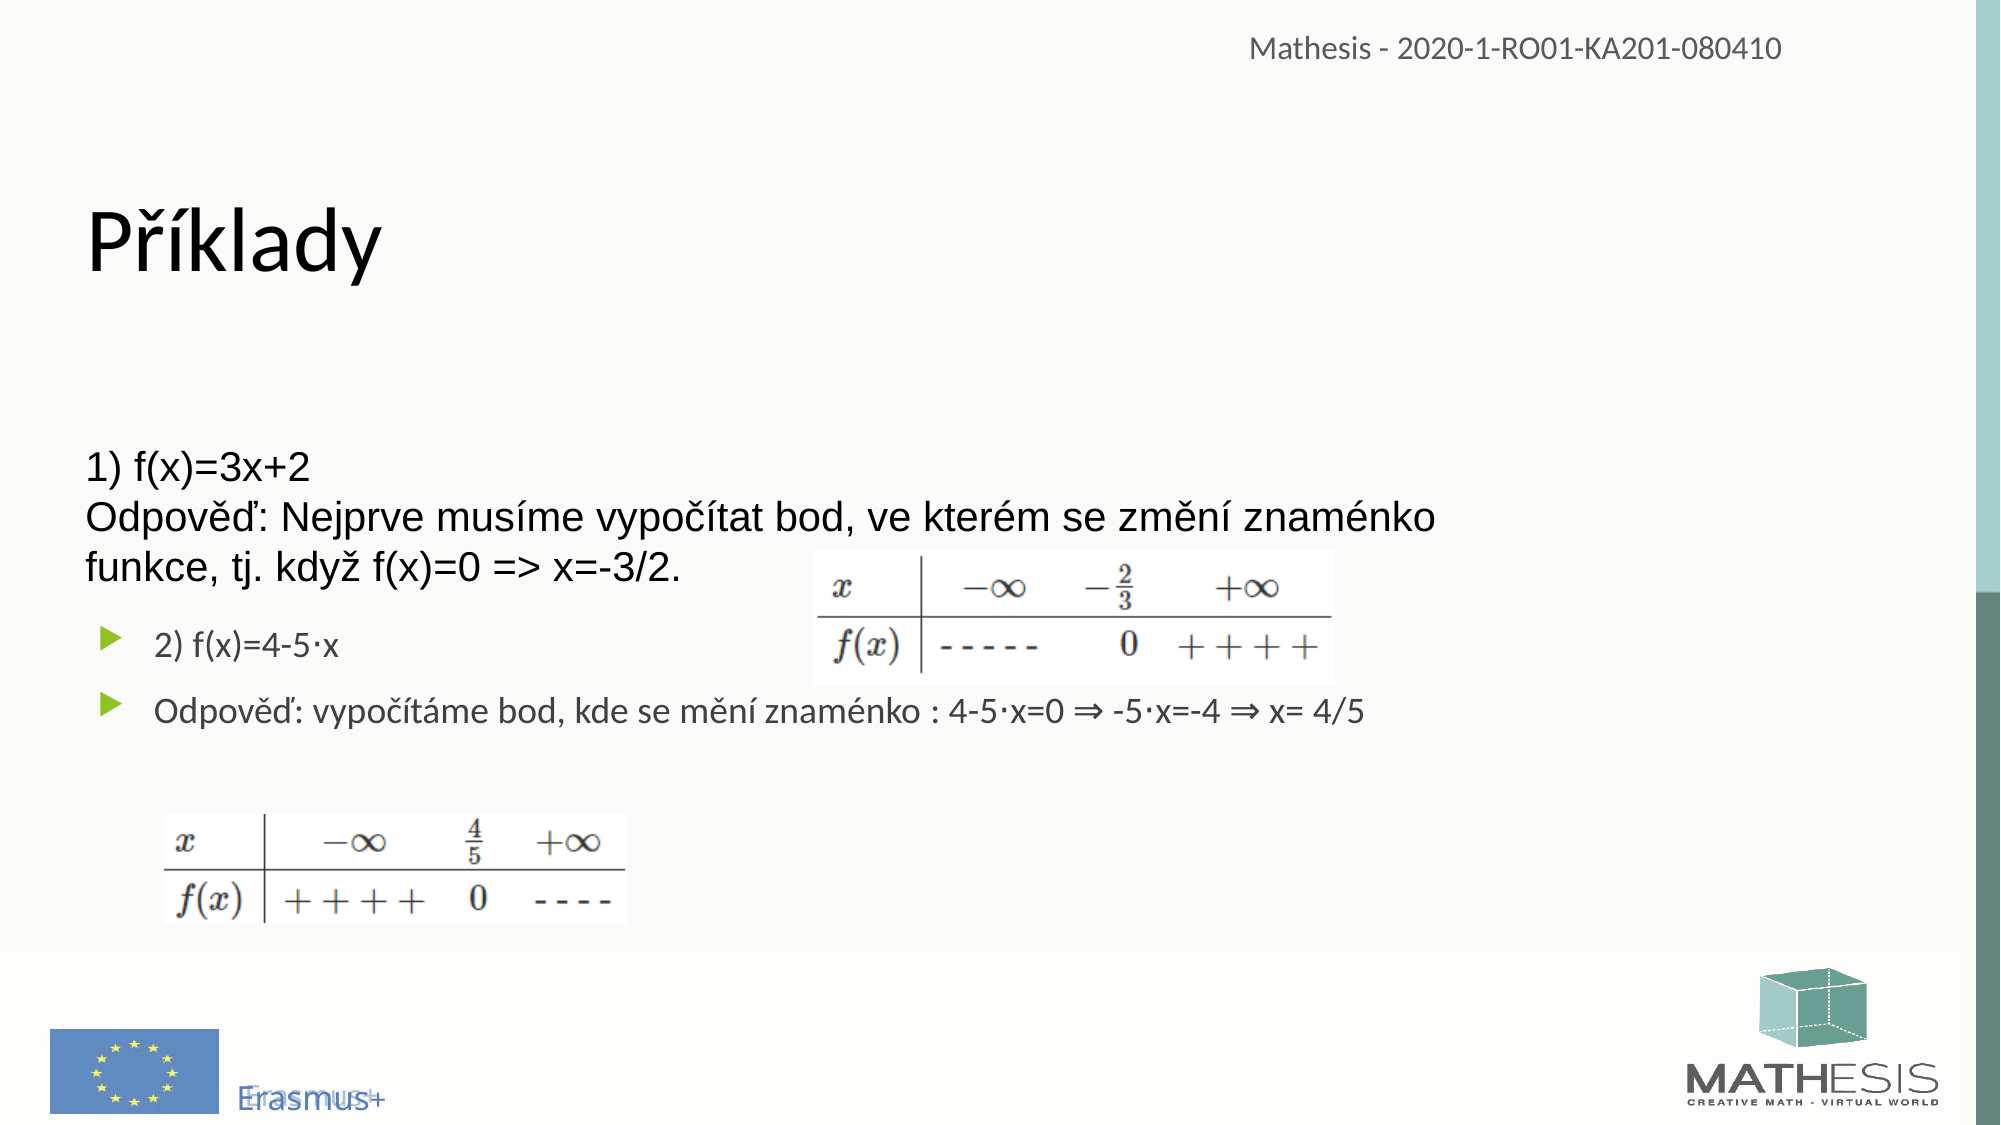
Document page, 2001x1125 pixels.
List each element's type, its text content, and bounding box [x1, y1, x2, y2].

picture [812, 550, 1336, 686]
text_box Δ>0 [1976, 0, 2000, 1125]
text_box 2) f(x)=4-5⋅x Odpověď: vypočítáme bod, kde se mění znaménko : 4-5⋅x=0 ⇒ -5⋅x=-4 ⇒ x= 4/5 [82, 612, 1428, 738]
text_box Δ>0 [50, 1029, 219, 1114]
picture [163, 814, 627, 923]
title Příklady [71, 172, 1772, 414]
text_box Δ>0 [1664, 928, 1961, 1125]
subtitle 1) f(x)=3x+2 Odpověď: Nejprve musíme vypočítat bod, ve kterém se změní znaménko funkce, tj. když f(x)=0 => x=-3/2. [70, 432, 1471, 721]
